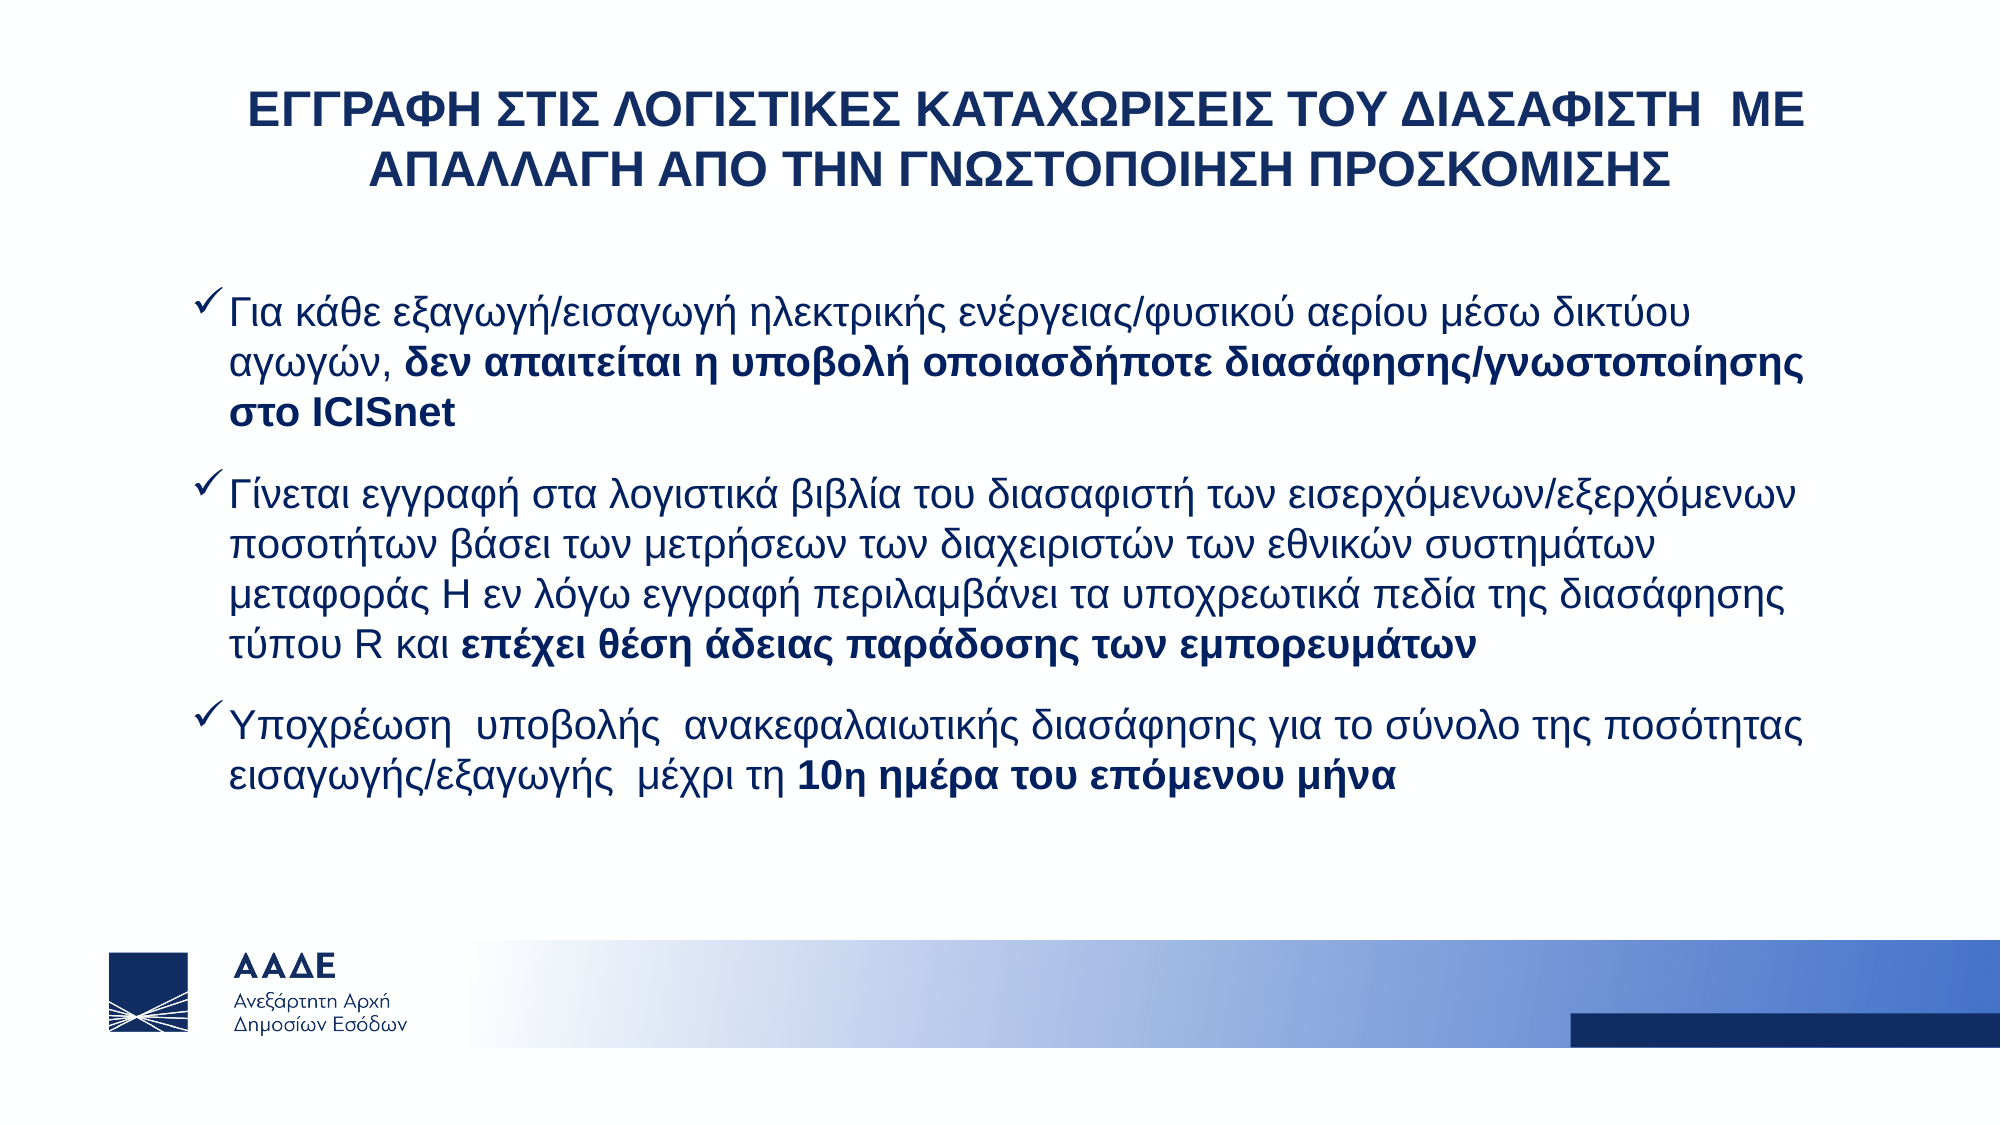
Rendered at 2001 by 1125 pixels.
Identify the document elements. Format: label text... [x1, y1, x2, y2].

list Για κάθε εξαγωγή/εισαγωγή ηλεκτρικής ενέργειας/φυσικού αερίου μέσω δικτύου αγωγών, δεν απαιτείται η υποβολή οποιασδήποτε διασάφησης/γνωστοποίησης στο ICISnet Γίνεται εγγραφή στα λογιστικά βιβλία του διασαφιστή των εισερχόμενων/εξερχόμενων ποσοτήτων βάσει των μετρήσεων των διαχειριστών των εθνικών συστημάτων μεταφοράς Η εν λόγω εγγραφή περιλαμβάνει τα υποχρεωτικά πεδία της διασάφησης τύπου R και επέχει θέση άδειας παράδοσης των εμπορευμάτων Υποχρέωση υποβολής ανακεφαλαιωτικής διασάφησης για το σύνολο της ποσότητας εισαγωγής/εξαγωγής μέχρι τη 10η ημέρα του επόμενου μήνα [176, 277, 1824, 941]
text_box ΕΓΓΡΑΦΗ ΣΤΙΣ ΛΟΓΙΣΤΙΚΕΣ ΚΑΤΑΧΩΡΙΣΕΙΣ ΤΟΥ ΔΙΑΣΑΦΙΣΤΗ ΜΕ ΑΠΑΛΛΑΓΗ ΑΠΟ ΤΗΝ ΓΝΩΣΤΟΠΟΙΗΣΗ ΠΡΟΣΚΟΜΙΣΗΣ [134, 59, 1920, 214]
picture [43, 898, 473, 1090]
